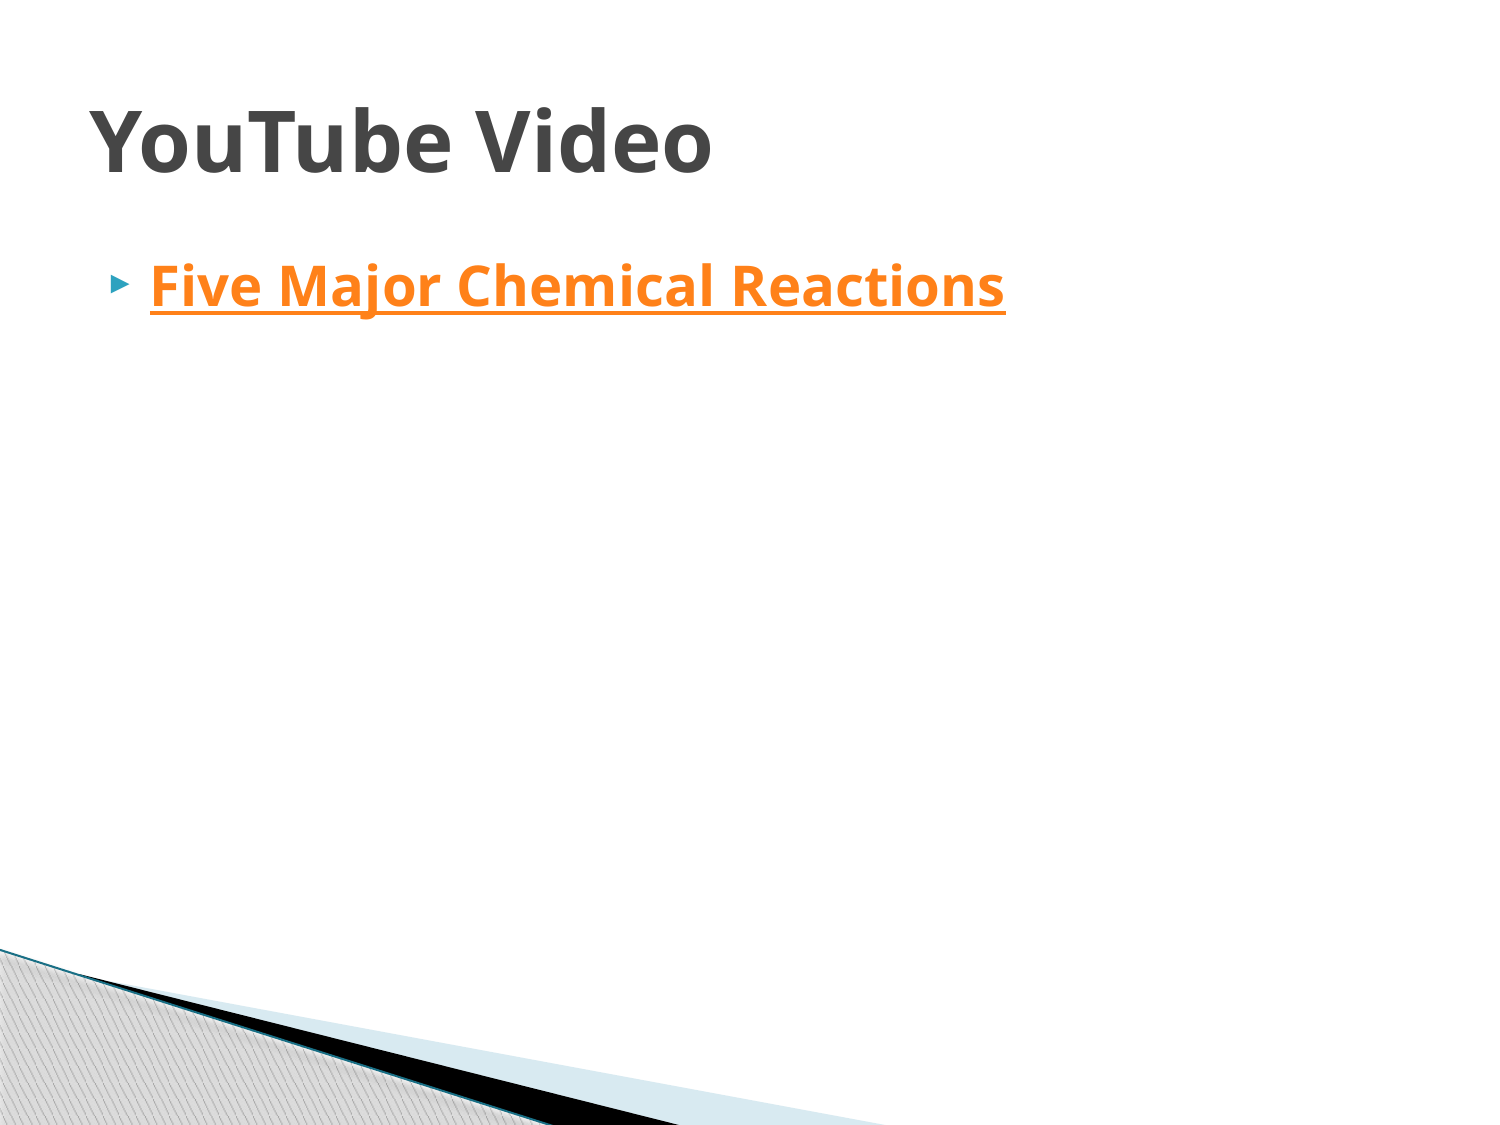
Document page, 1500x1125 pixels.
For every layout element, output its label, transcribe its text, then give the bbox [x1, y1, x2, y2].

title YouTube Video [75, 45, 1425, 233]
list Five Major Chemical Reactions [75, 243, 1425, 986]
